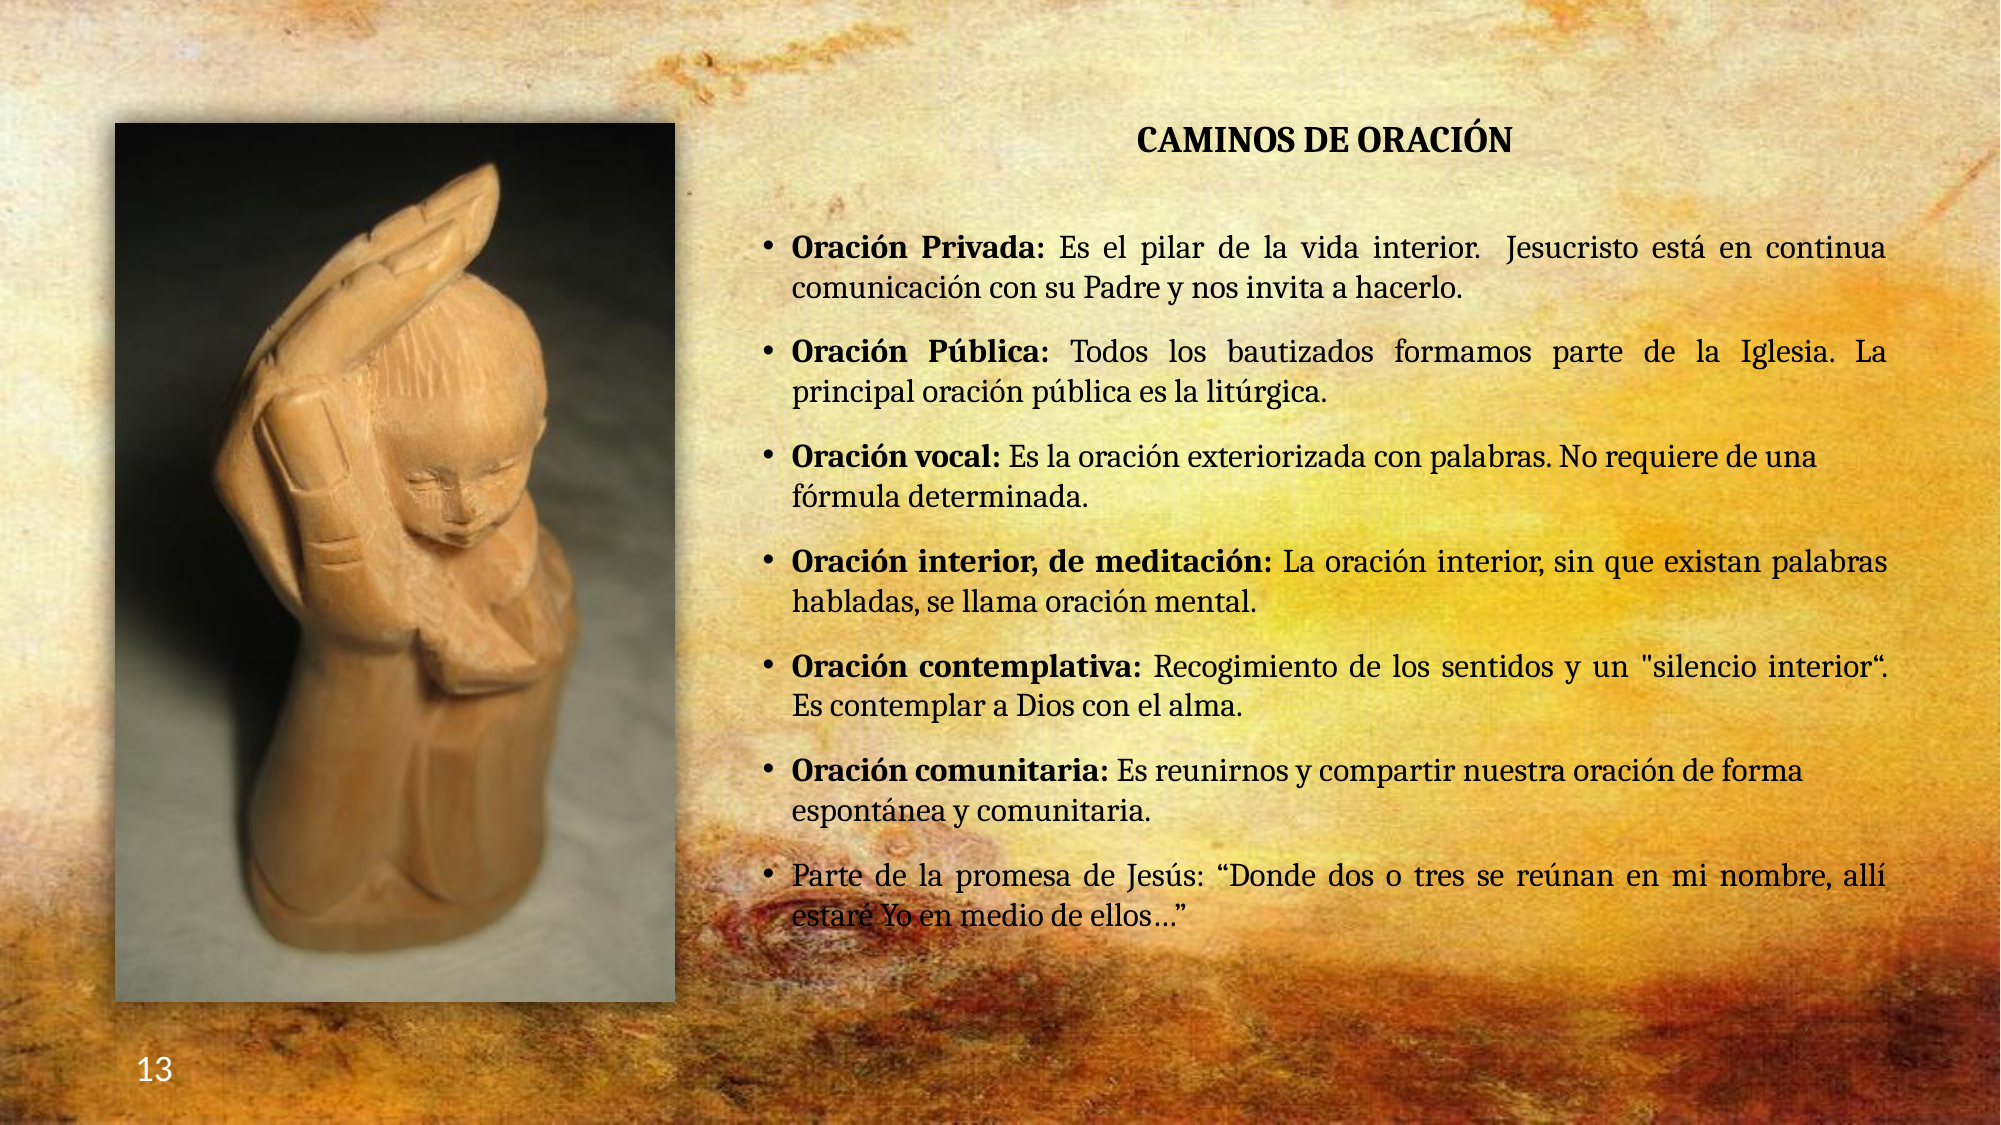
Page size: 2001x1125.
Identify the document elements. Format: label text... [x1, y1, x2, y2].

picture [0, 0, 2001, 1125]
list CAMINOS DE ORACIÓN Oración Privada: Es el pilar de la vida interior. Jesucristo está en continua comunicación con su Padre y nos invita a hacerlo. Oración Pública: Todos los bautizados formamos parte de la Iglesia. La principal oración pública es la litúrgica. Oración vocal: Es la oración exteriorizada con palabras. No requiere de una fórmula determinada. Oración interior, de meditación: La oración interior, sin que existan palabras habladas, se llama oración mental. Oración contemplativa: Recogimiento de los sentidos y un "silencio interior“. Es contemplar a Dios con el alma. Oración comunitaria: Es reunirnos y compartir nuestra oración de forma espontánea y comunitaria. Parte de la promesa de Jesús: “Donde dos o tres se reúnan en mi nombre, allí estaré Yo en medio de ellos…” [747, 107, 1904, 1090]
text_box 13 [68, 1036, 240, 1097]
